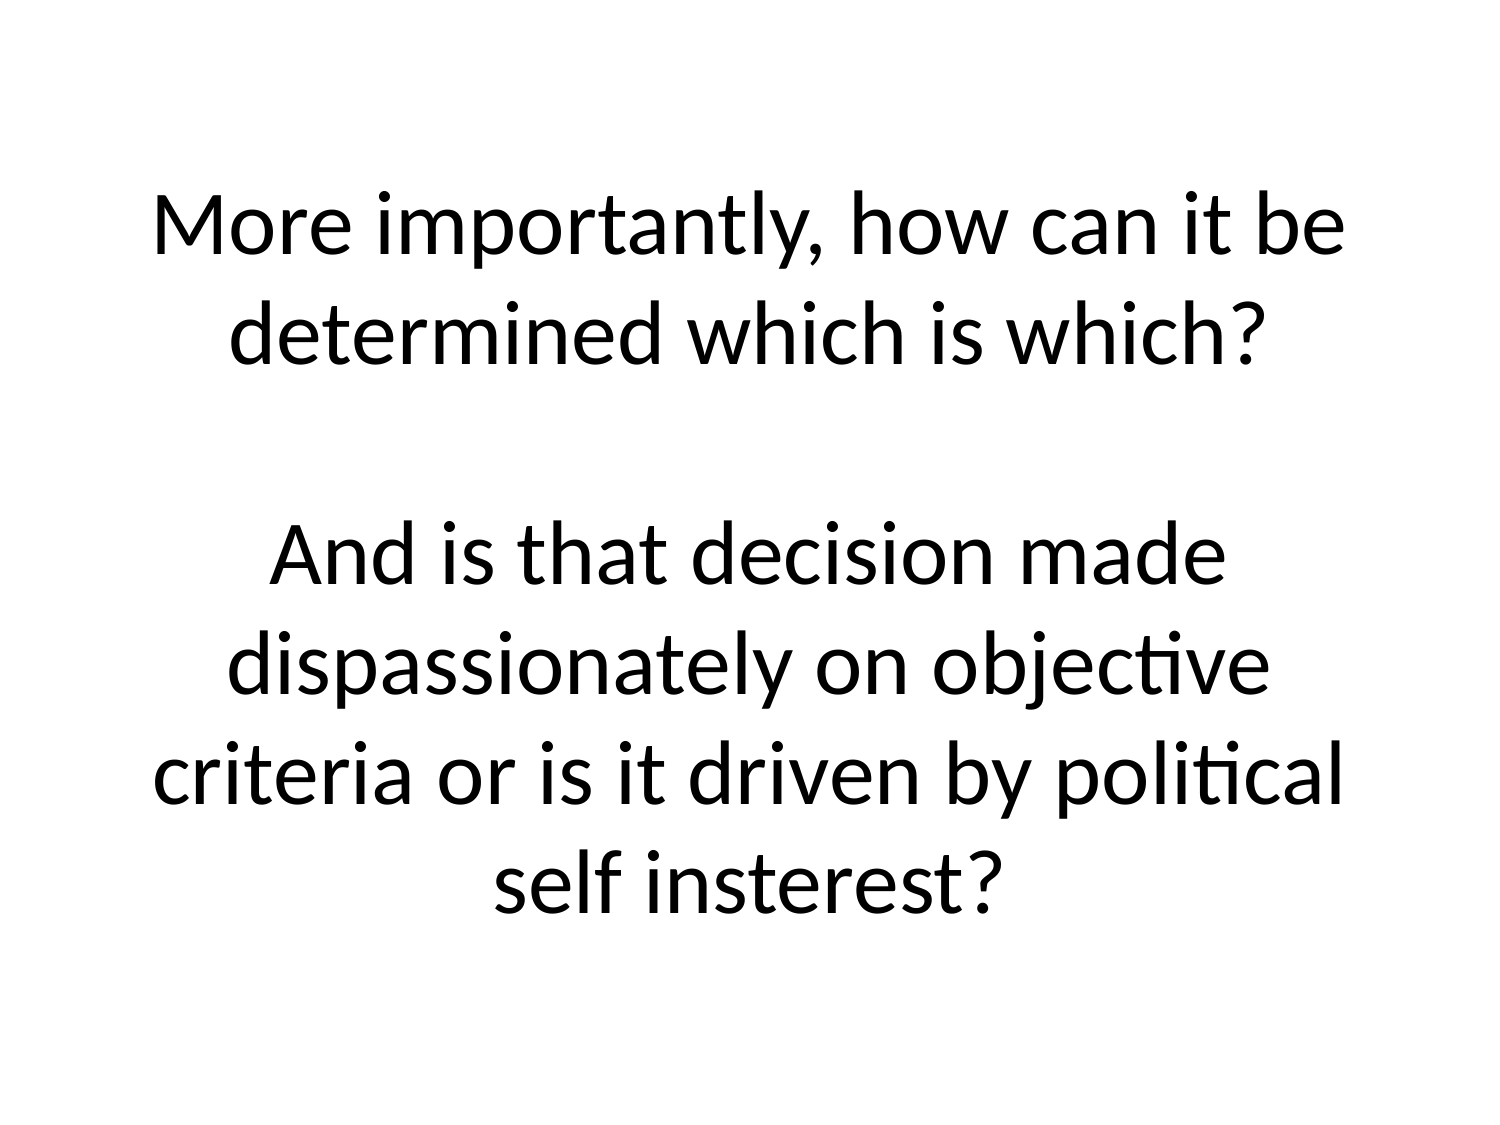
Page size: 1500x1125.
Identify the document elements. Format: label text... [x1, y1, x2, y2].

title More importantly, how can it be determined which is which? And is that decision made dispassionately on objective criteria or is it driven by political self insterest? [74, 44, 1426, 1051]
